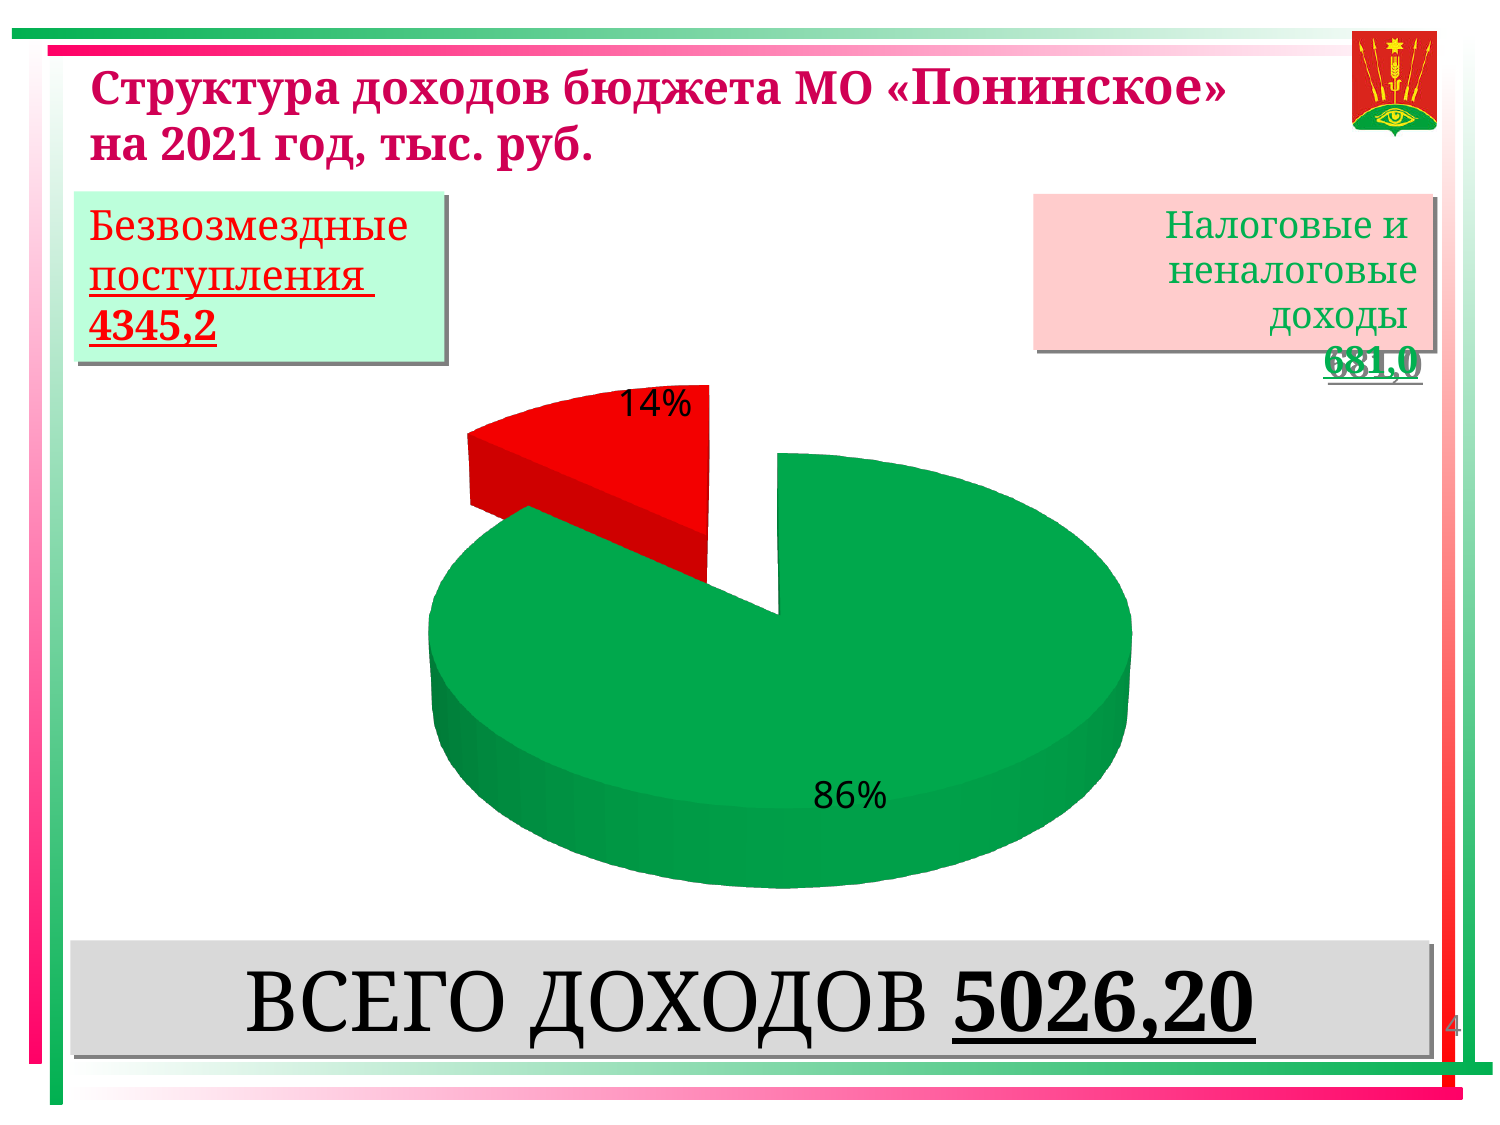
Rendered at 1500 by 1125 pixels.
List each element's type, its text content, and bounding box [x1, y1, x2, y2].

chart [170, 326, 1315, 906]
title Структура доходов бюджета МО «Понинское» на 2021 год, тыс. руб. [74, 46, 1424, 171]
slide_number 4 [1434, 1011, 1500, 1056]
text_box ВСЕГО ДОХОДОВ 5026,20 [70, 940, 1003, 1055]
text_box Налоговые и неналоговые доходы 681,0 [1033, 193, 1433, 350]
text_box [1009, 914, 1161, 1056]
picture [1352, 31, 1437, 138]
text_box ВСЕГО ДОХОДОВ 5026,20 [1167, 940, 1430, 1055]
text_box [1436, 550, 1500, 701]
text_box Безвозмездные поступления 4345,2 [73, 191, 445, 362]
